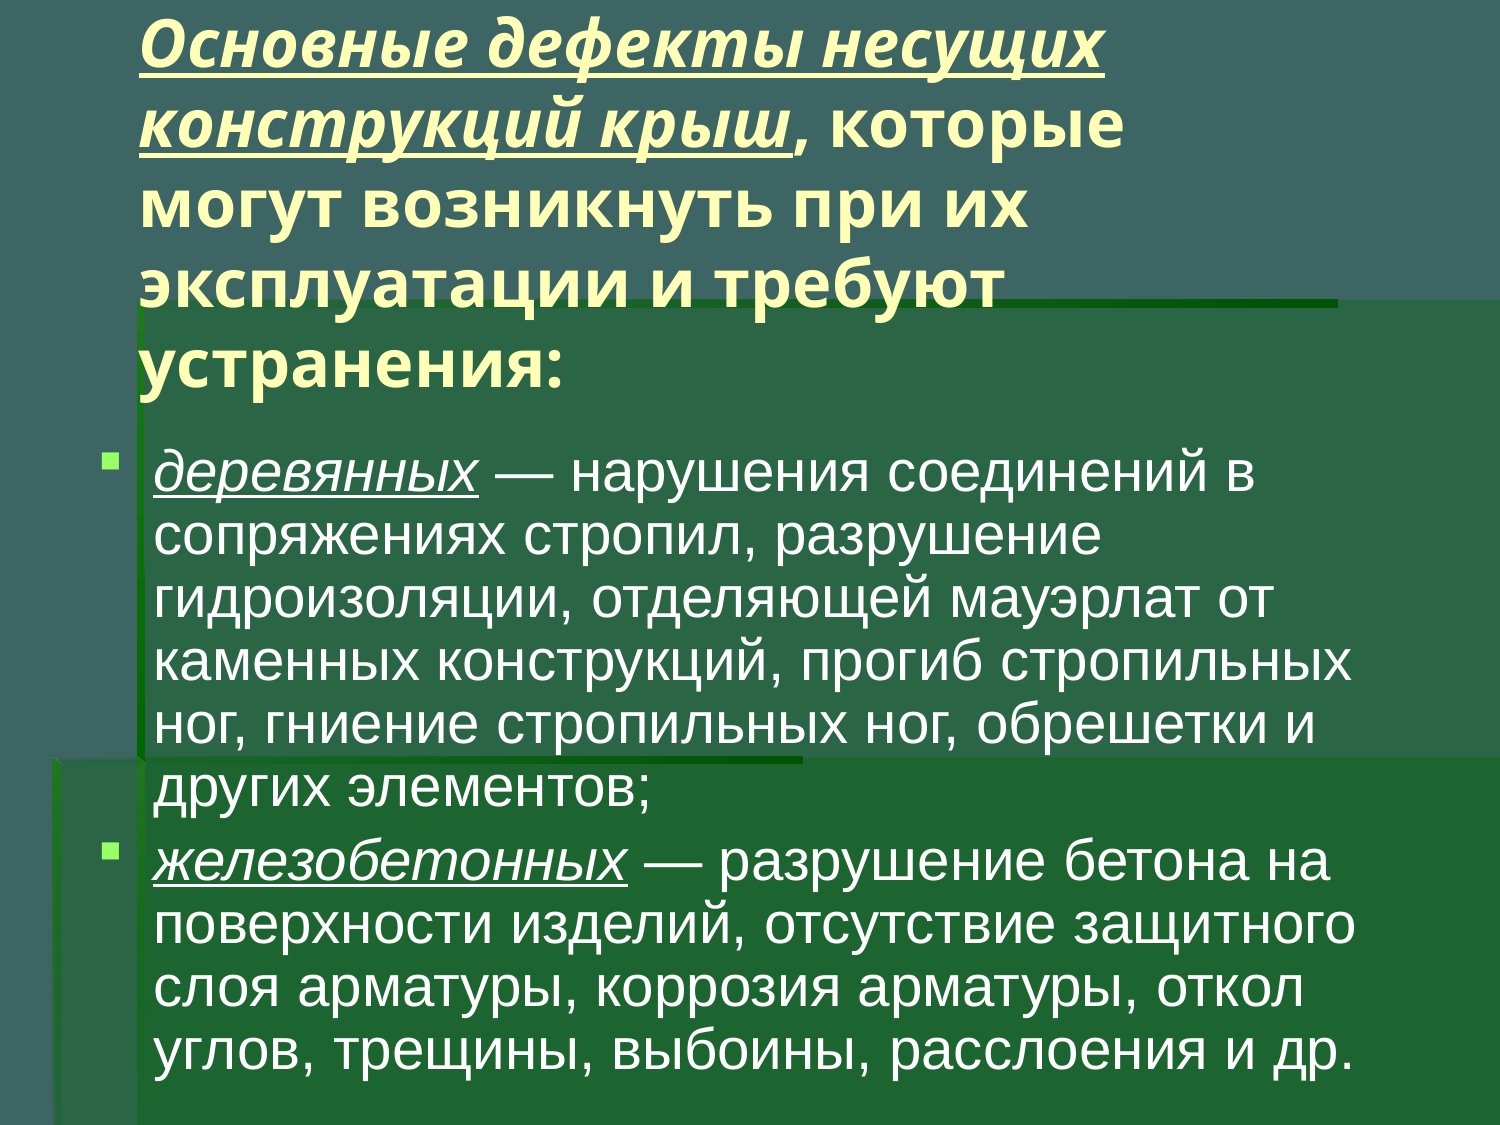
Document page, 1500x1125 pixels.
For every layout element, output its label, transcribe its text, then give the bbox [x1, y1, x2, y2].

list деревянных — нарушения соединений в сопряжениях стропил, разрушение гидроизоляции, отделяющей мауэрлат от каменных конструкций, прогиб стропильных ног, гниение стропильных ног, обрешетки и других элементов; железобетонных — разрушение бетона на поверхности изделий, отсутствие защитного слоя арматуры, коррозия арматуры, откол углов, трещины, выбоины, расслоения и др. [81, 433, 1466, 1091]
title Основные дефекты несущих конструкций крыш, которые могут возникнуть при их эксплуатации и требуют устранения: [123, 54, 1331, 433]
